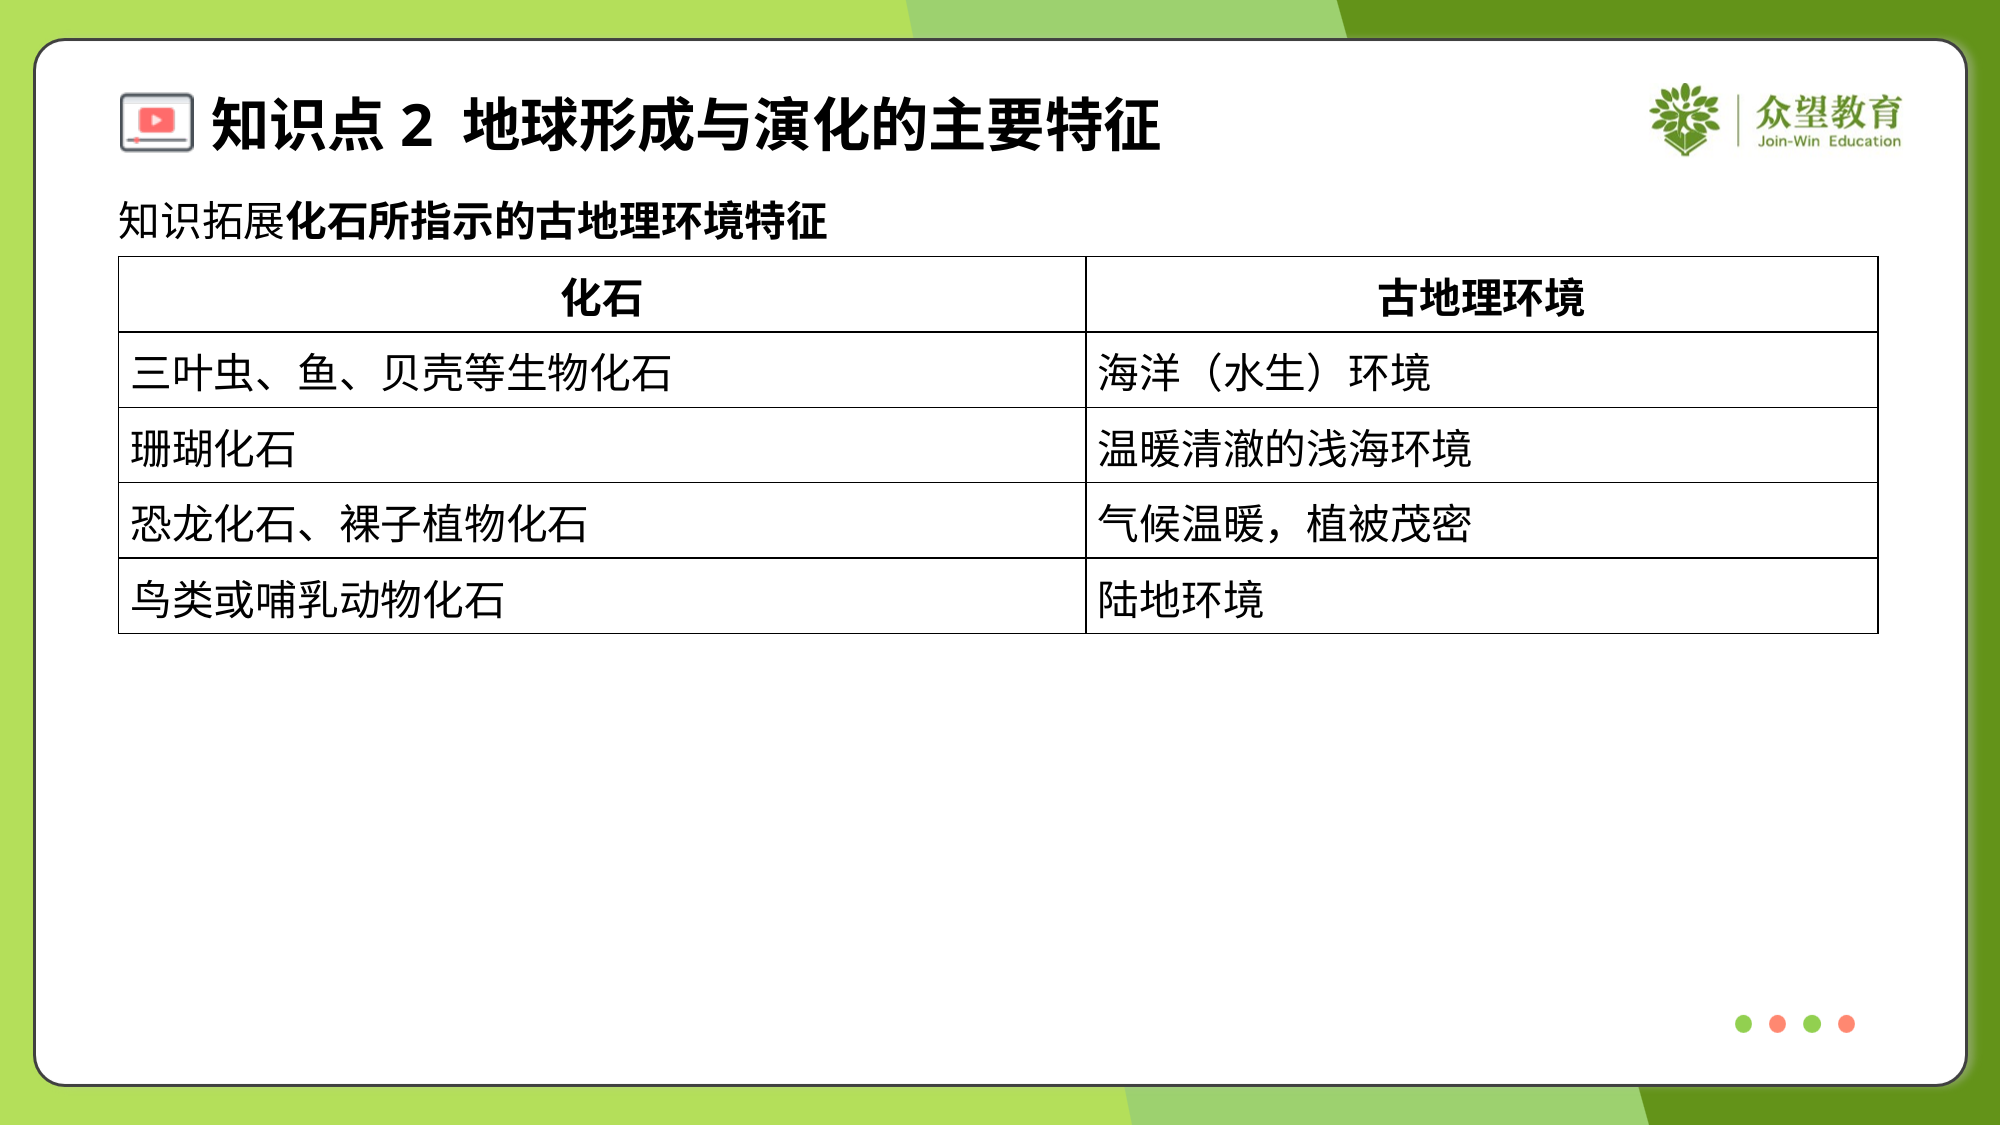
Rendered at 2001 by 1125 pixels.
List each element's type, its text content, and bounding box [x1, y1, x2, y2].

table_cell 三叶虫、鱼、贝壳等生物化石 [119, 333, 1085, 407]
table_cell 气候温暖，植被茂密 [1087, 483, 1877, 557]
table_cell 鸟类或哺乳动物化石 [119, 559, 1085, 633]
table_cell 温暖清澈的浅海环境 [1087, 408, 1877, 482]
table_cell 珊瑚化石 [119, 408, 1085, 482]
picture [0, 0, 2000, 1125]
table_cell 陆地环境 [1087, 559, 1877, 633]
table_header 化石 [119, 257, 1085, 331]
table_cell 海洋（水生）环境 [1087, 333, 1877, 407]
table_header 古地理环境 [1087, 257, 1877, 331]
table_cell 恐龙化石、裸子植物化石 [119, 483, 1085, 557]
text_box 知识拓展化石所指示的古地理环境特征 [118, 159, 1883, 245]
